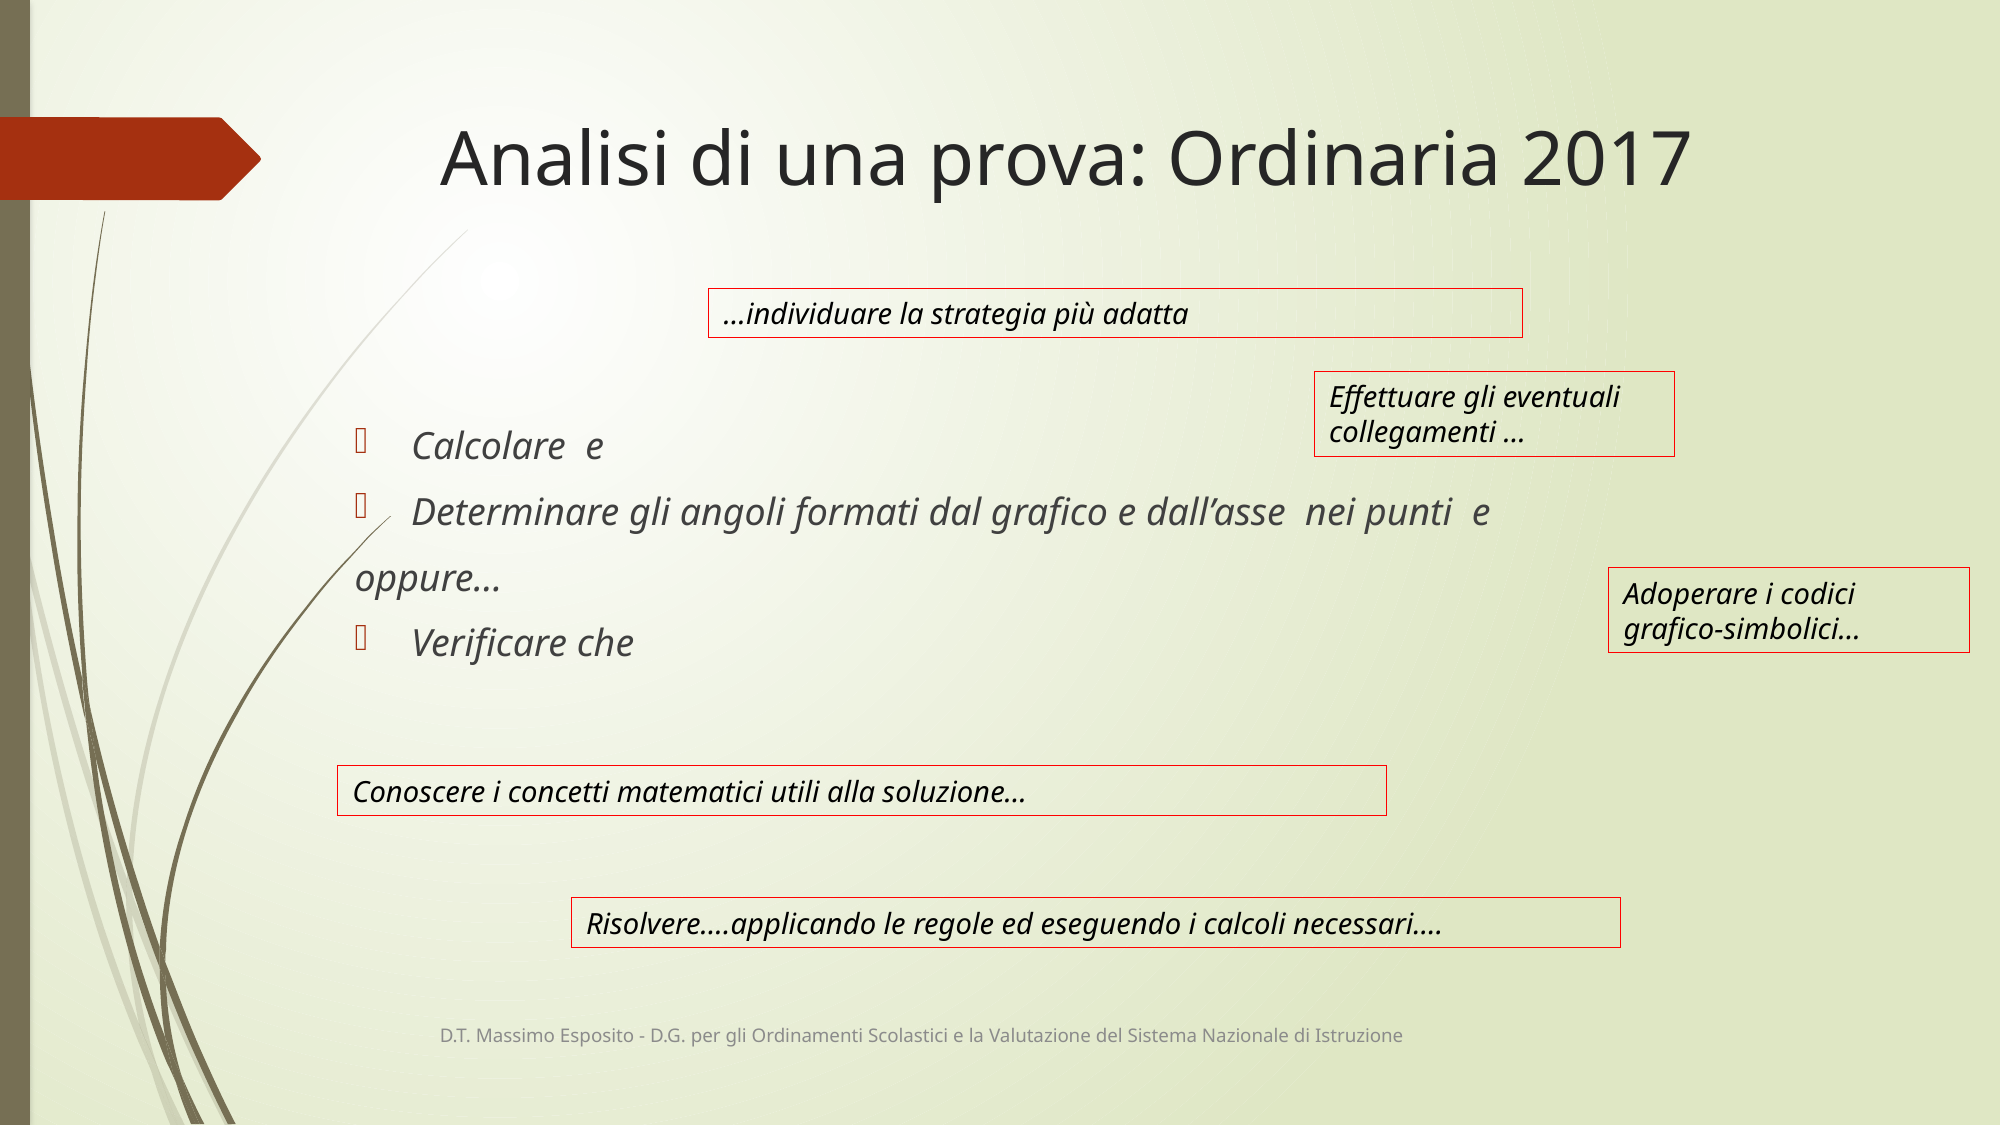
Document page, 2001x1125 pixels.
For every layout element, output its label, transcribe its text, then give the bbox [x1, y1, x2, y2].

footer D.T. Massimo Esposito - D.G. per gli Ordinamenti Scolastici e la Valutazione del Sistema Nazionale di Istruzione [424, 1006, 1675, 1067]
text_box Adoperare i codici grafico-simbolici… [1608, 567, 1970, 653]
text_box Conoscere i concetti matematici utili alla soluzione… [337, 765, 1387, 816]
text_box Effettuare gli eventuali collegamenti … [1314, 371, 1675, 457]
title Analisi di una prova: Ordinaria 2017 [425, 102, 1888, 231]
text_box …individuare la strategia più adatta [708, 288, 1523, 338]
text_box Risolvere….applicando le regole ed eseguendo i calcoli necessari…. [571, 897, 1621, 948]
